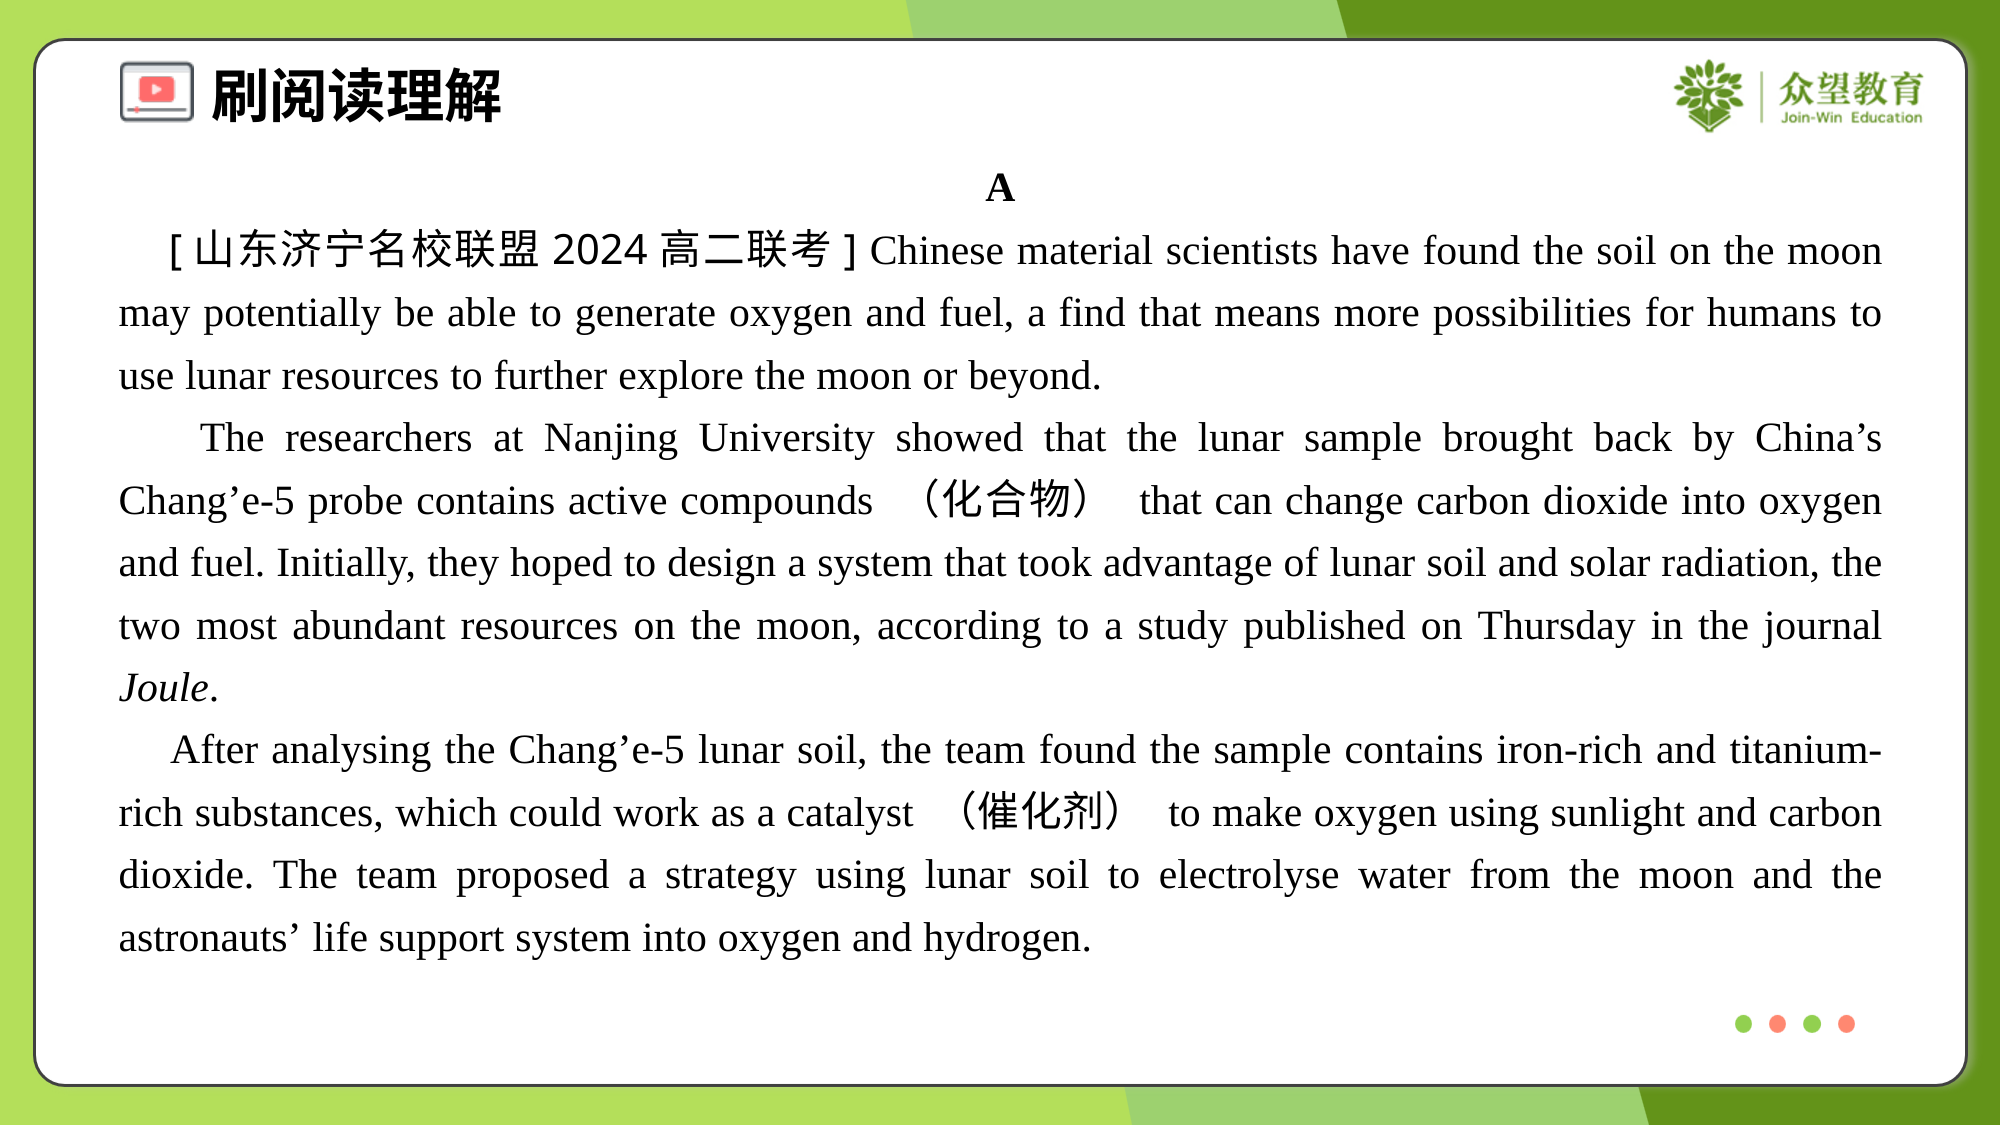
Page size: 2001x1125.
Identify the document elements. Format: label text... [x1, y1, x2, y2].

text_box A [山东济宁名校联盟2024高二联考] Chinese material scientists have found the soil on the moon may potentially be able to generate oxygen and fuel, a find that means more possibilities for humans to use lunar resources to further explore the moon or beyond. The researchers at Nanjing University showed that the lunar sample brought back by China’s Chang’e-5 probe contains active compounds （化合物） that can change carbon dioxide into oxygen and fuel. Initially, they hoped to design a system that took advantage of lunar soil and solar radiation, the two most abundant resources on the moon, according to a study published on Thursday in the journal Joule. After analysing the Chang’e-5 lunar soil, the team found the sample contains iron-rich and titanium-rich substances, which could work as a catalyst （催化剂） to make oxygen using sunlight and carbon dioxide. The team proposed a strategy using lunar soil to electrolyse water from the moon and the astronauts’ life support system into oxygen and hydrogen. [118, 147, 1883, 961]
picture [0, 0, 2000, 1125]
